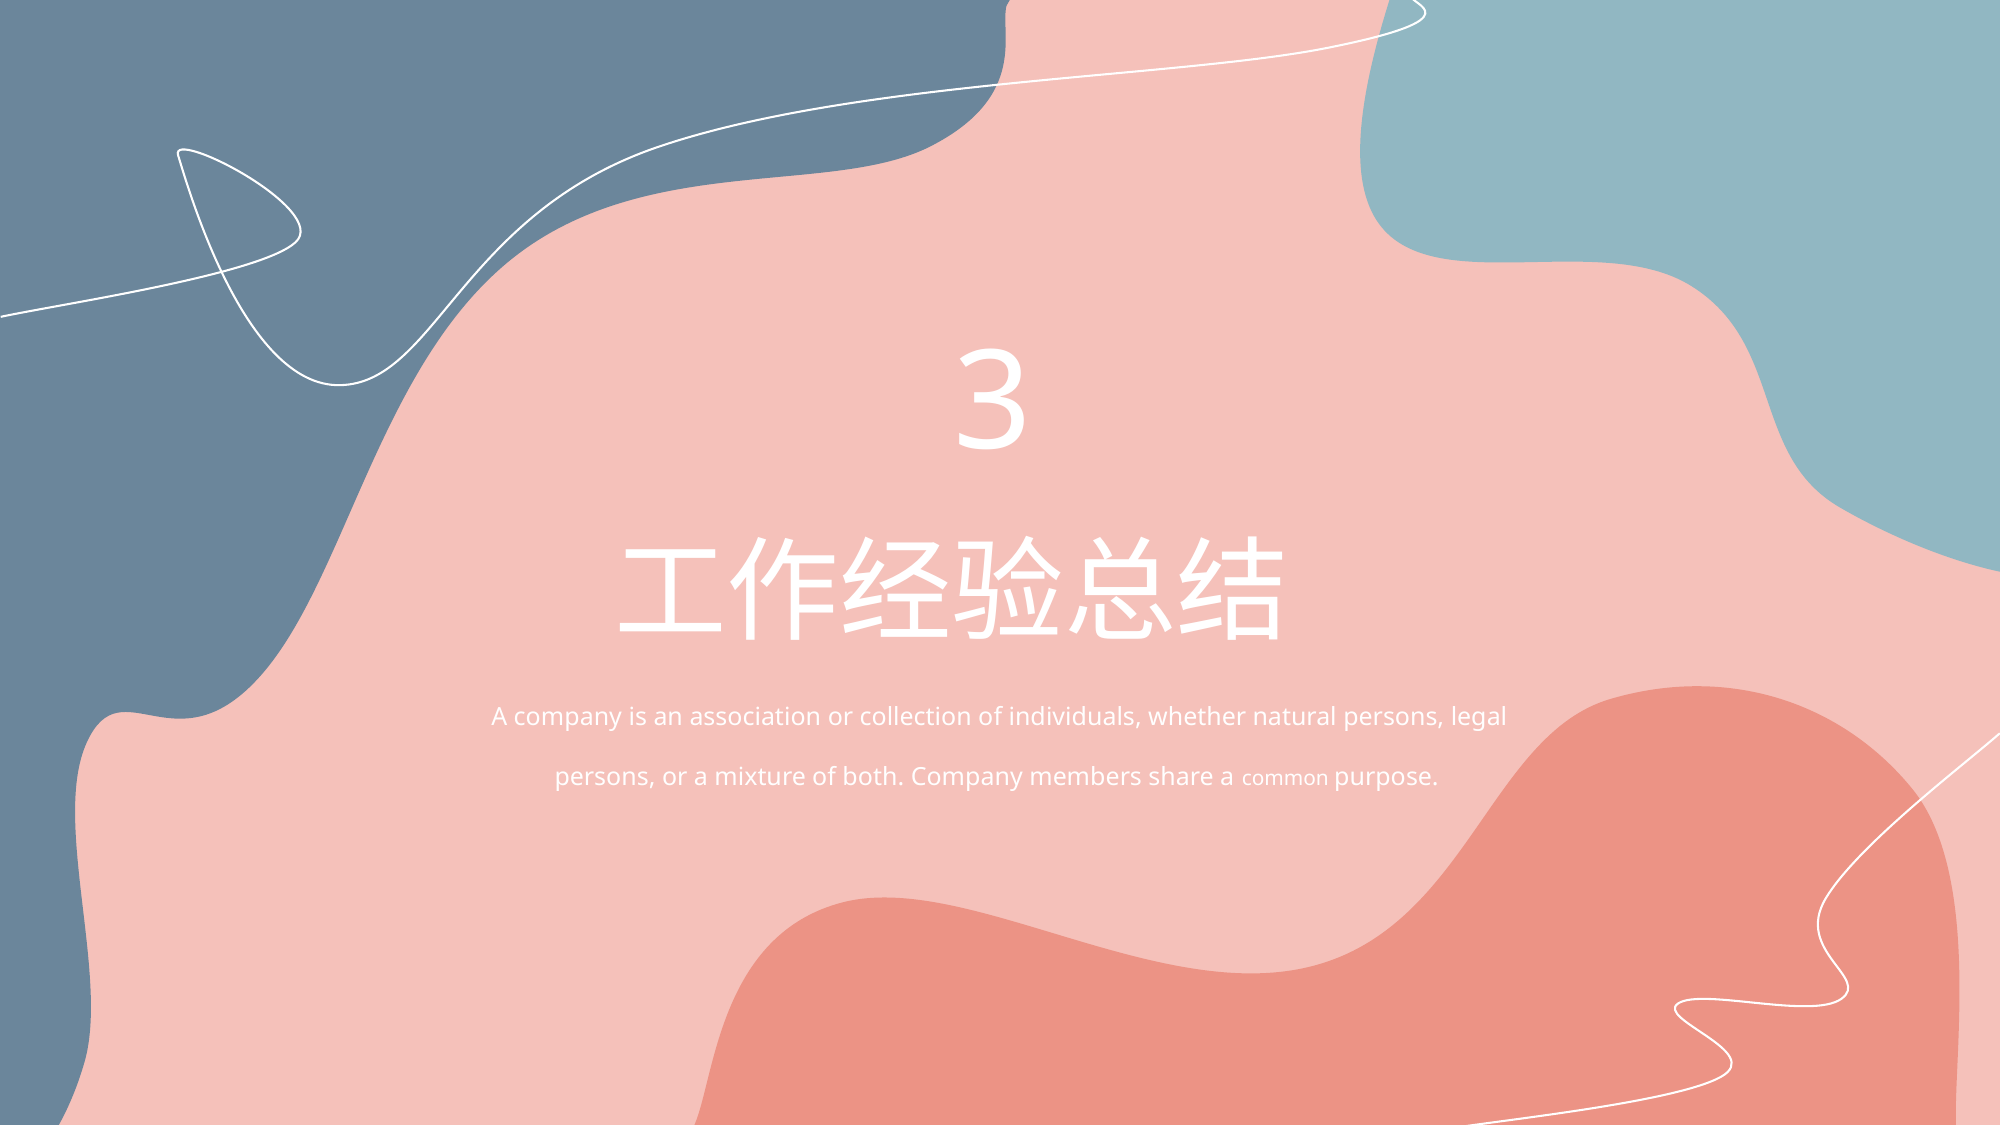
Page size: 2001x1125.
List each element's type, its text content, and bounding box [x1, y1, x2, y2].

text_box A company is an association or collection of individuals, whether natural persons, legal persons, or a mixture of both. Company members share a common purpose. [474, 662, 1526, 798]
text_box 工作经验总结 [599, 511, 1400, 662]
text_box 3 [938, 303, 1061, 484]
